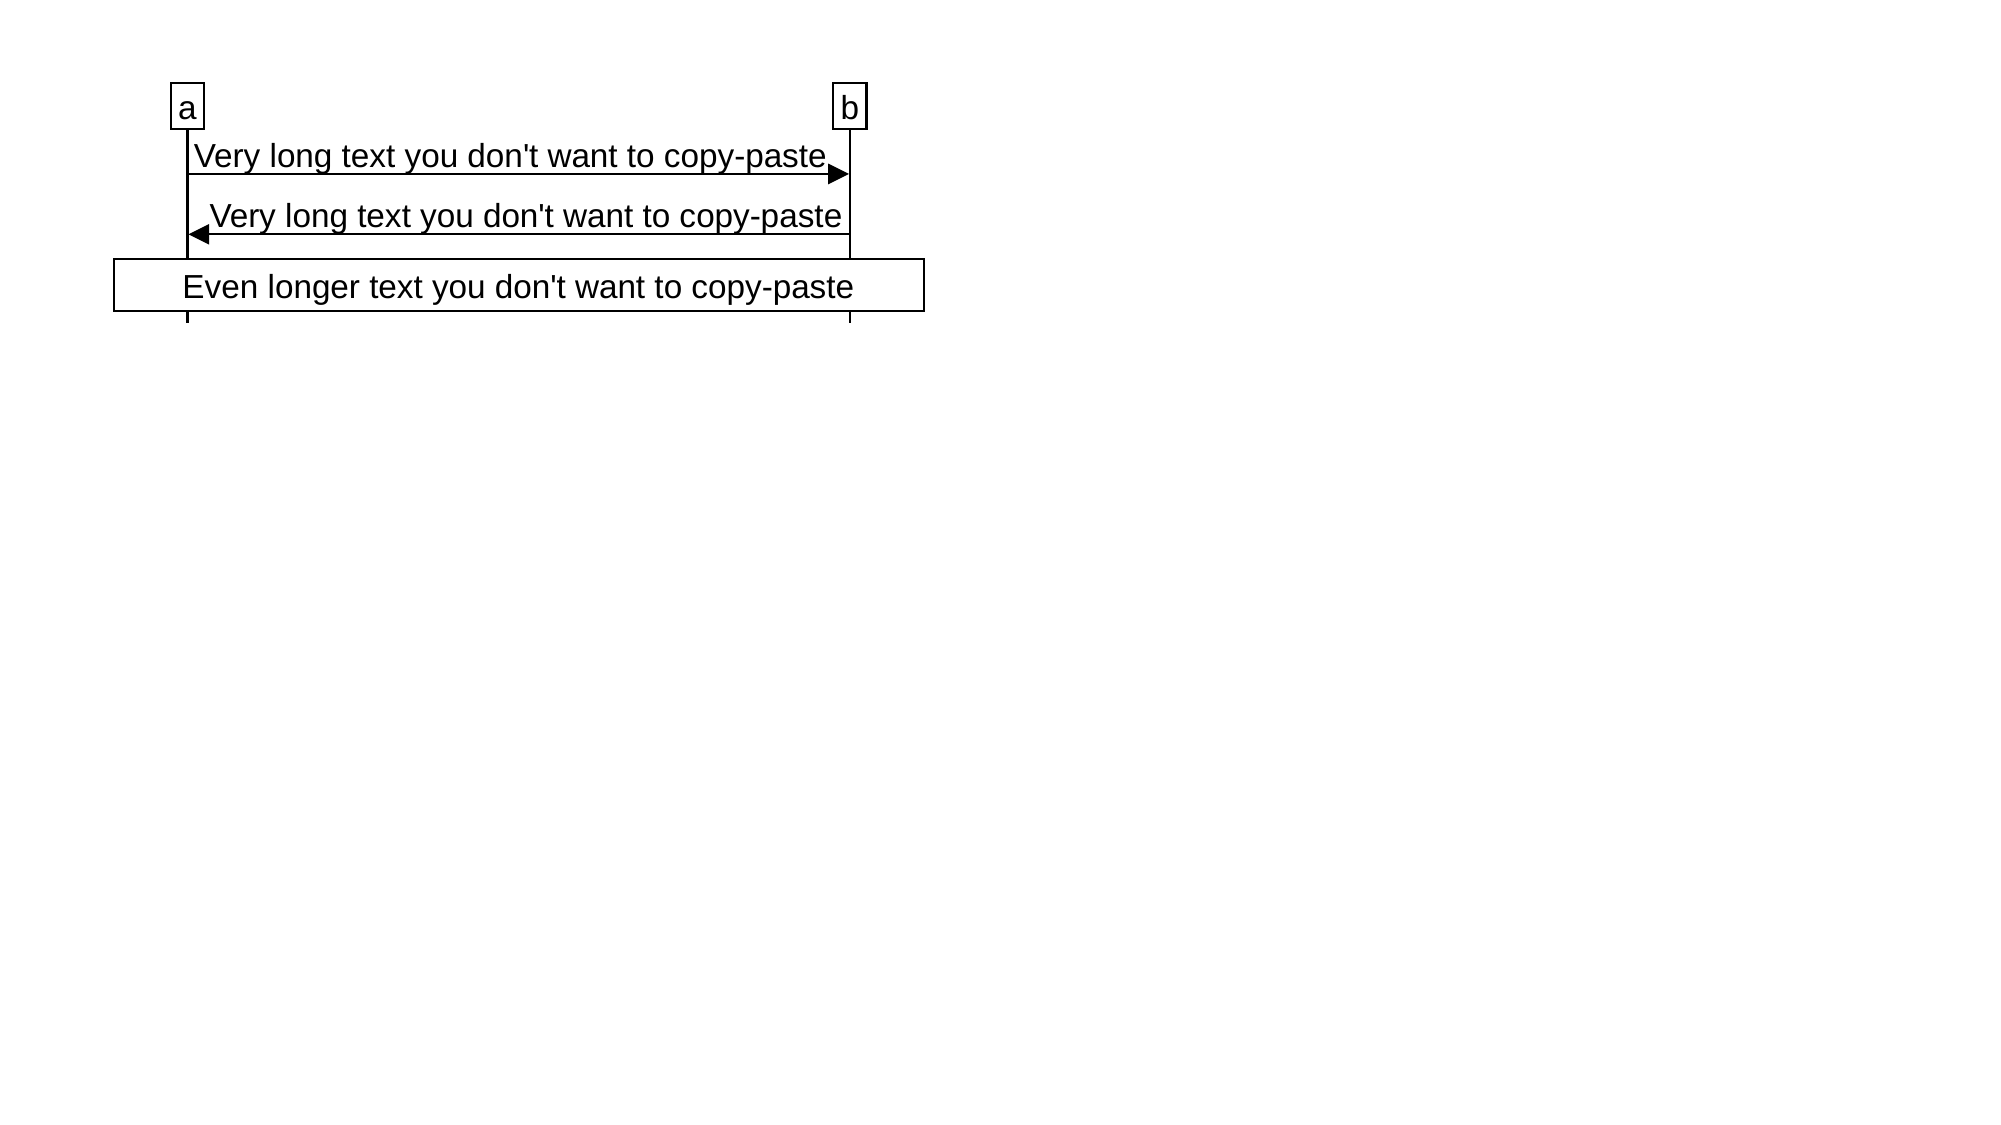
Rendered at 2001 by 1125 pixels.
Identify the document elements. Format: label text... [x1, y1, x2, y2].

text_box Very long text you don't want to copy-paste [206, 195, 847, 233]
text_box b [833, 83, 867, 130]
text_box a [170, 83, 205, 130]
text_box Very long text you don't want to copy-paste [190, 135, 832, 173]
text_box [74, 74, 965, 323]
text_box Even longer text you don't want to copy-paste [113, 259, 924, 312]
